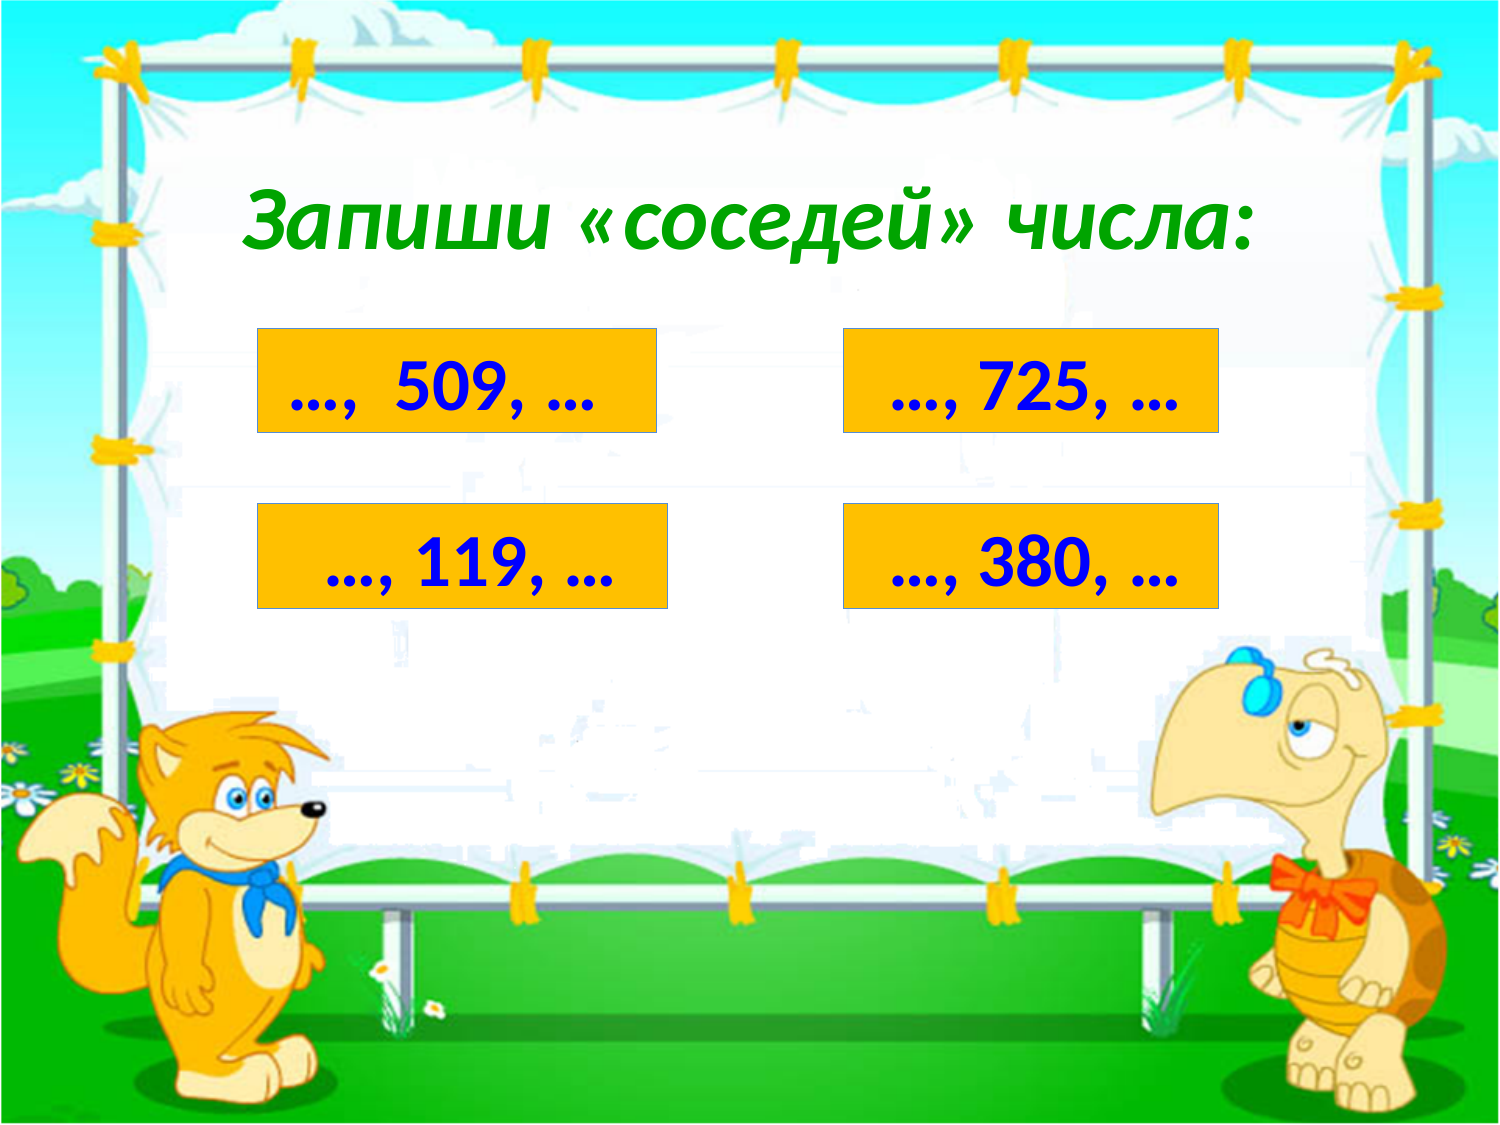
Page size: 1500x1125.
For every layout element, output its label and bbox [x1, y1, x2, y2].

list [0, 0, 1500, 1125]
